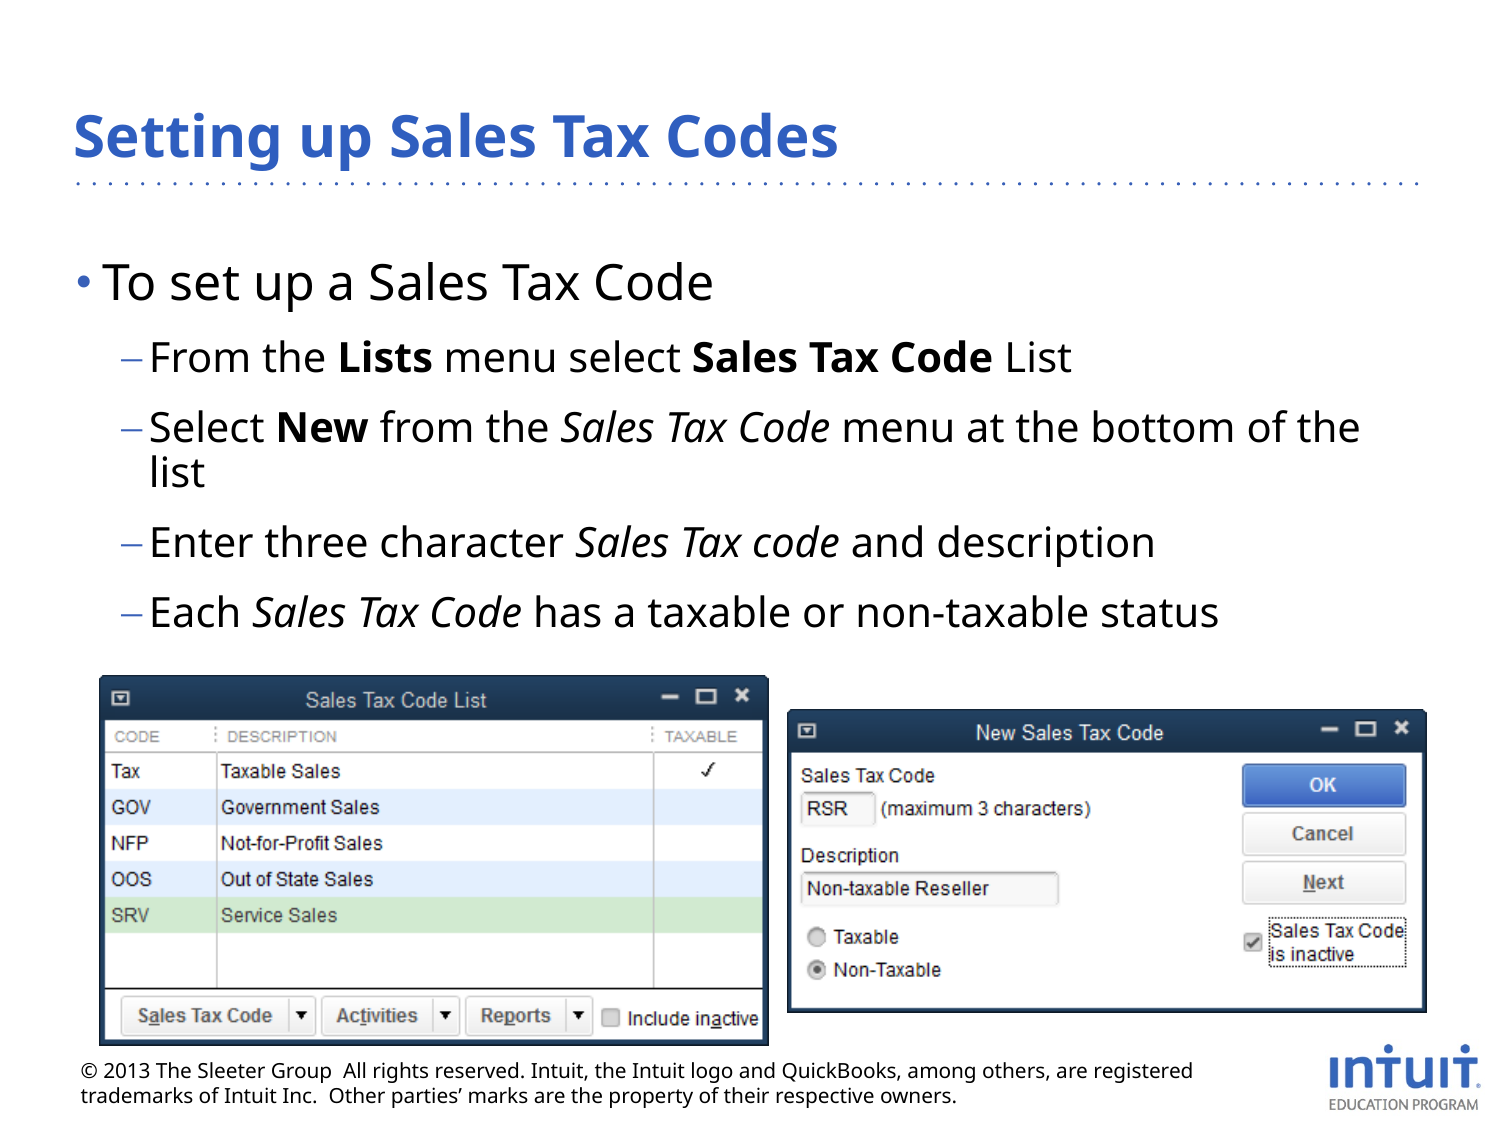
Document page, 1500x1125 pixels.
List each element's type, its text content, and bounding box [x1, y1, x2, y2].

picture [99, 675, 769, 1047]
picture [787, 709, 1427, 1013]
list To set up a Sales Tax Code From the Lists menu select Sales Tax Code List Select New from the Sales Tax Code menu at the bottom of the list Enter three character Sales Tax code and description Each Sales Tax Code has a taxable or non-taxable status [75, 249, 1427, 993]
title Setting up Sales Tax Codes [73, 62, 1424, 169]
picture [1325, 1039, 1485, 1116]
